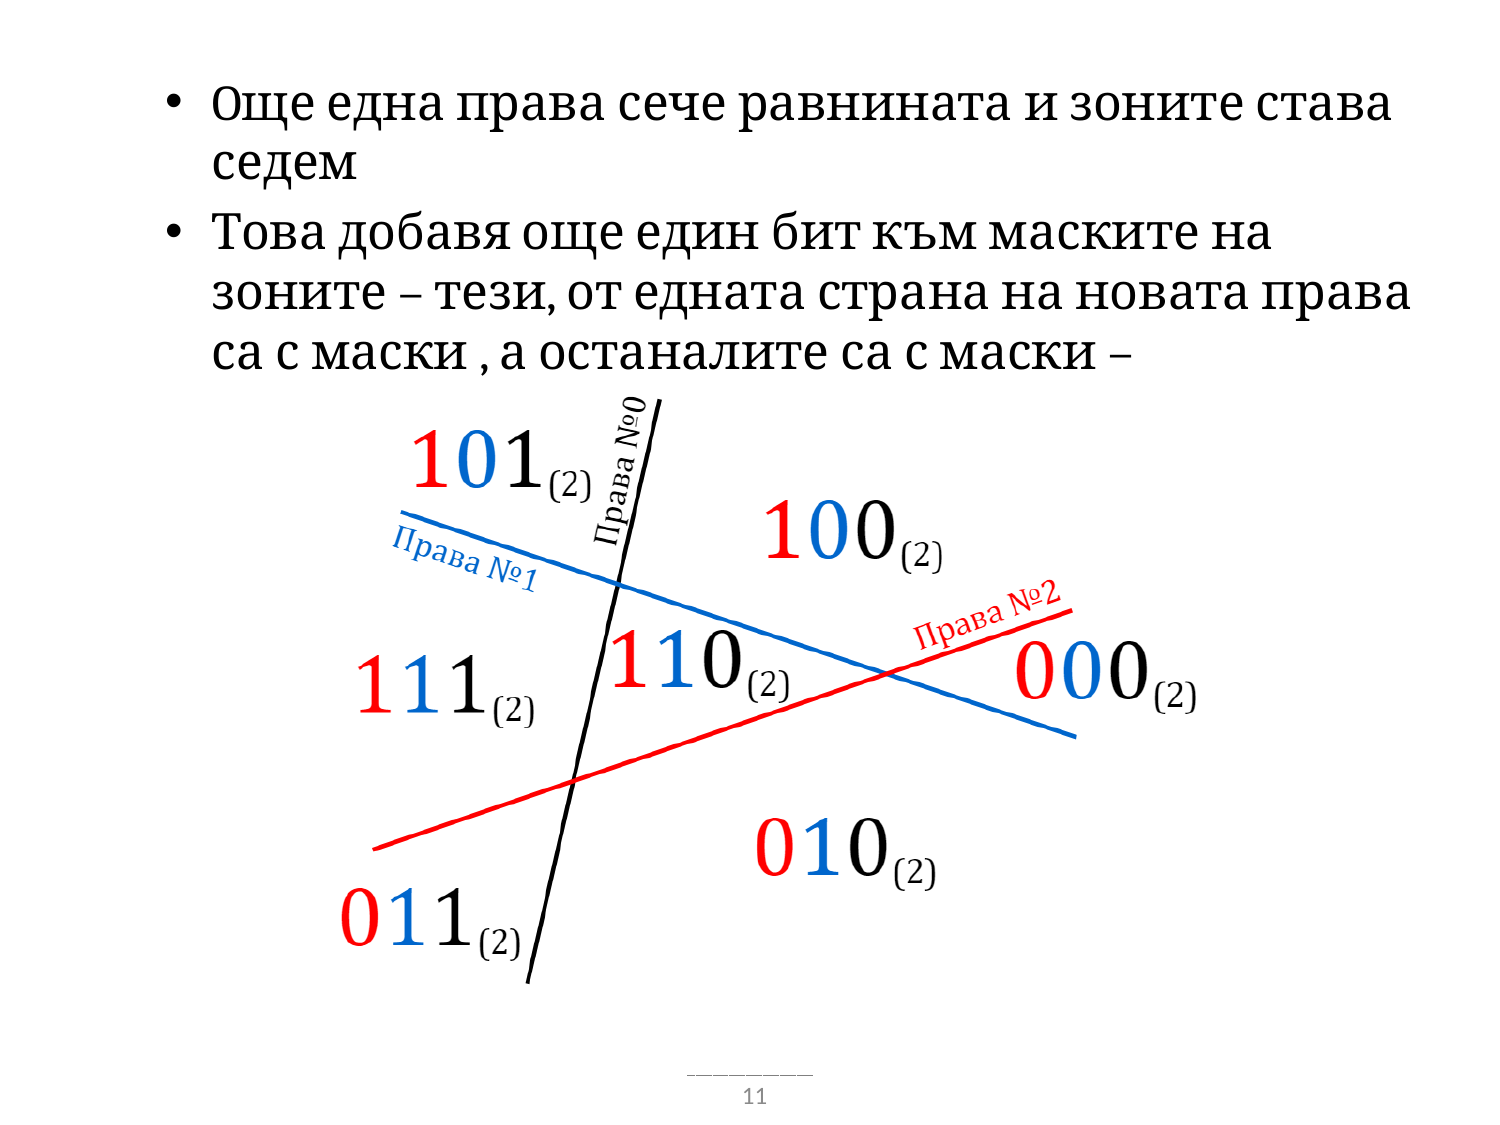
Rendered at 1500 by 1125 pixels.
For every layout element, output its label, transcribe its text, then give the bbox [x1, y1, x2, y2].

picture [287, 390, 1199, 988]
slide_number 11 [579, 1065, 930, 1125]
